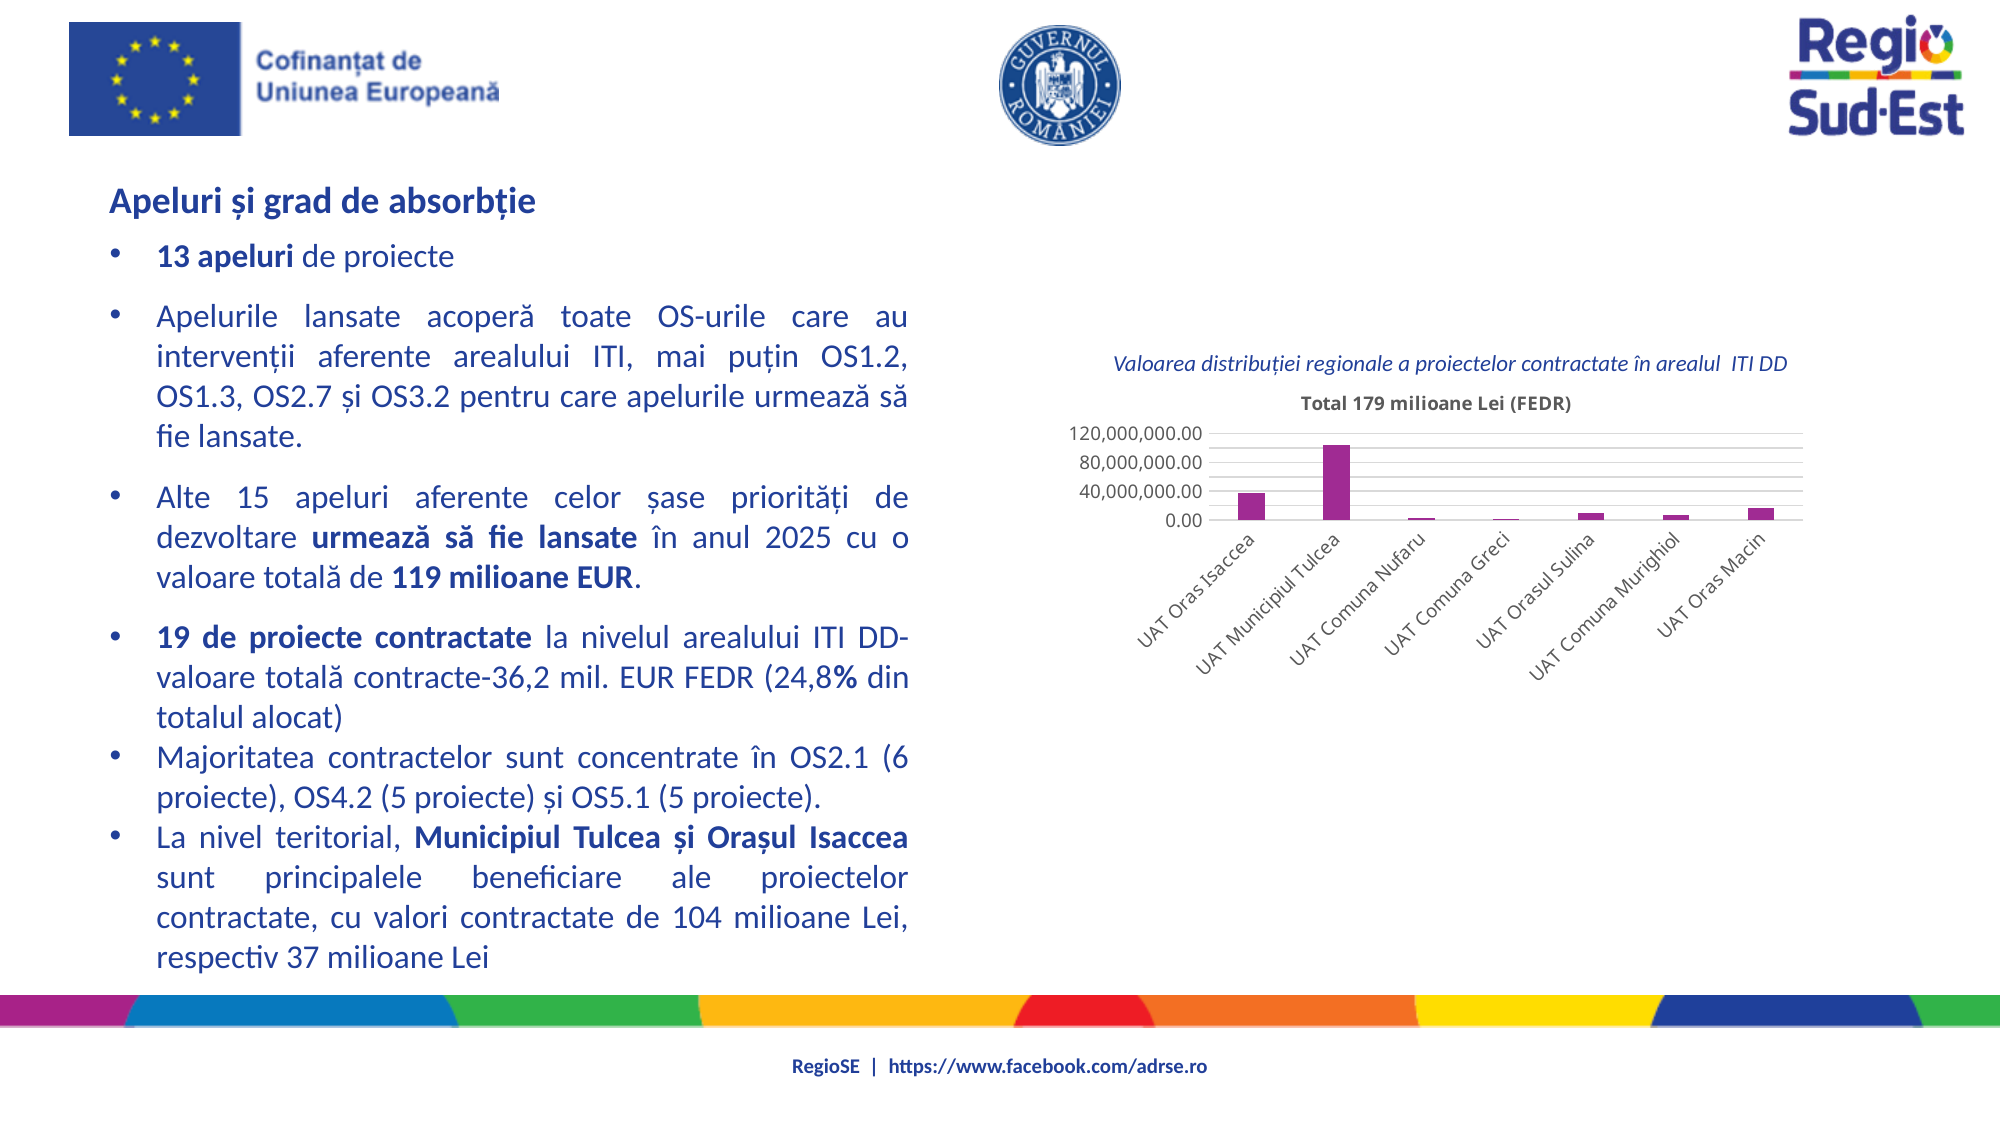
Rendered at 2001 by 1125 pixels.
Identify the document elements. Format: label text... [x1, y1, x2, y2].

text_box Apeluri și grad de absorbție [94, 168, 1194, 229]
picture [69, 22, 499, 137]
subtitle 13 apeluri de proiecte Apelurile lansate acoperă toate OS-urile care au intervenții aferente arealului ITI, mai puțin OS1.2, OS1.3, OS2.7 și OS3.2 pentru care apelurile urmează să fie lansate. Alte 15 apeluri aferente celor șase priorități de dezvoltare urmează să fie lansate în anul 2025 cu o valoare totală de 119 milioane EUR. 19 de proiecte contractate la nivelul arealului ITI DD-valoare totală contracte-36,2 mil. EUR FEDR (24,8% din totalul alocat) Majoritatea contractelor sunt concentrate în OS2.1 (6 proiecte), OS4.2 (5 proiecte) și OS5.1 (5 proiecte). La nivel teritorial, Municipiul Tulcea și Orașul Isaccea sunt principalele beneficiare ale proiectelor contractate, cu valori contractate de 104 milioane Lei, respectiv 37 milioane Lei [94, 226, 925, 995]
chart [1052, 369, 1820, 696]
picture [1766, 0, 1987, 203]
picture [999, 25, 1121, 146]
text_box Valoarea distribuției regionale a proiectelor contractate în arealul ITI DD [1075, 336, 1827, 384]
text_box RegioSE | https://www.facebook.com/adrse.ro [776, 1029, 1223, 1085]
picture [0, 995, 2000, 1029]
